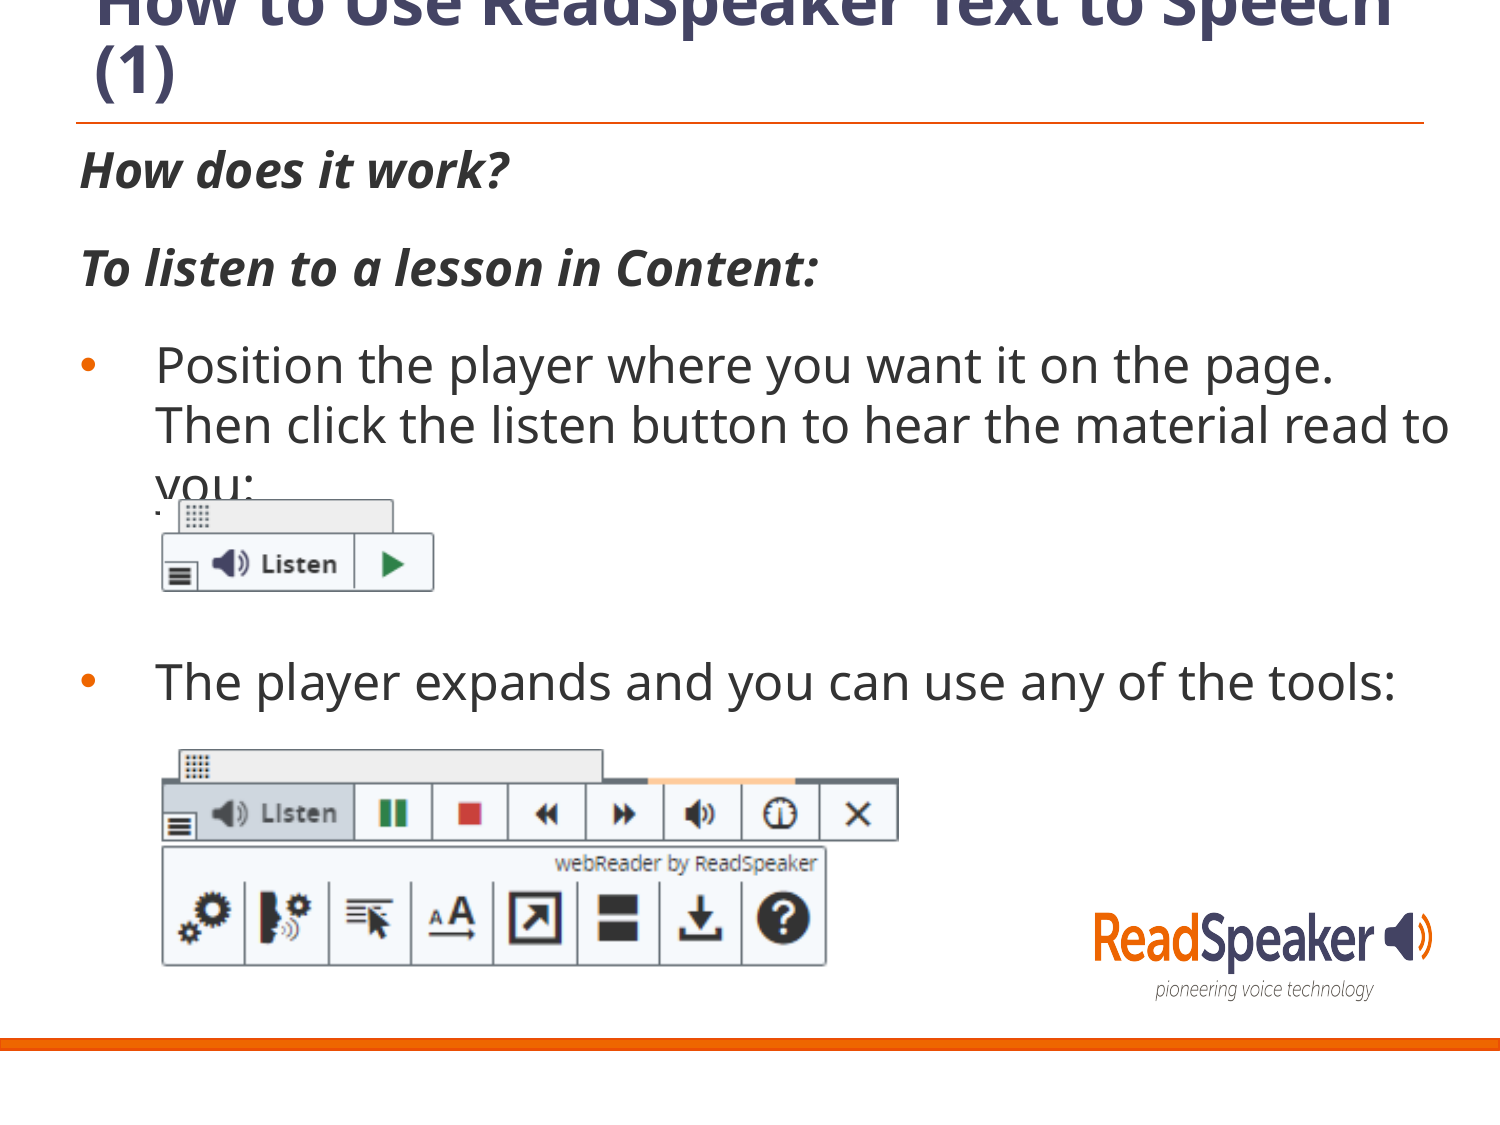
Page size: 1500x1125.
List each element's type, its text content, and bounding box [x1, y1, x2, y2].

text_box The player expands and you can use any of the tools: [79, 650, 1449, 743]
picture [1068, 890, 1459, 1010]
text_box Position the player where you want it on the page. Then click the listen button to hear the material read to you: [79, 333, 1461, 426]
title How to Use ReadSpeaker Text to Speech (1) [79, 25, 1500, 115]
list How does it work? To listen to a lesson in Content: [79, 137, 1461, 322]
picture [159, 499, 438, 593]
picture [159, 749, 900, 970]
